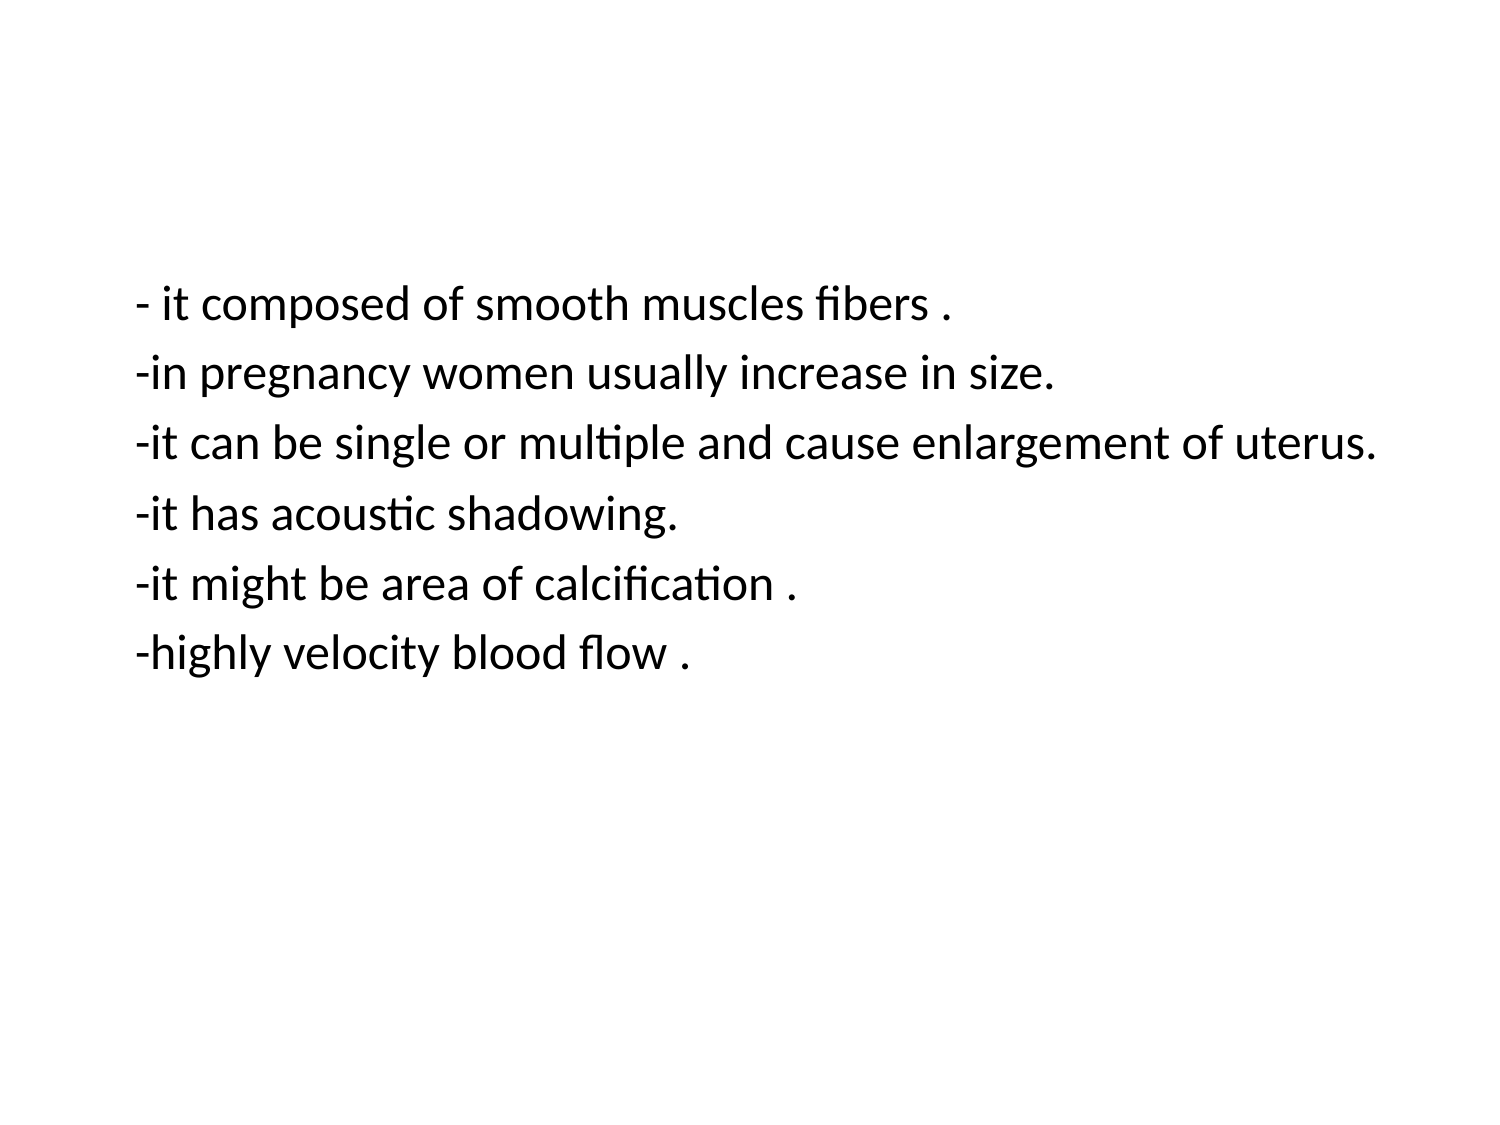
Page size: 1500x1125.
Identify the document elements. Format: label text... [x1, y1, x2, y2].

list - it composed of smooth muscles fibers . -in pregnancy women usually increase in size. -it can be single or multiple and cause enlargement of uterus. -it has acoustic shadowing. -it might be area of calcification . -highly velocity blood flow . [75, 262, 1425, 1005]
